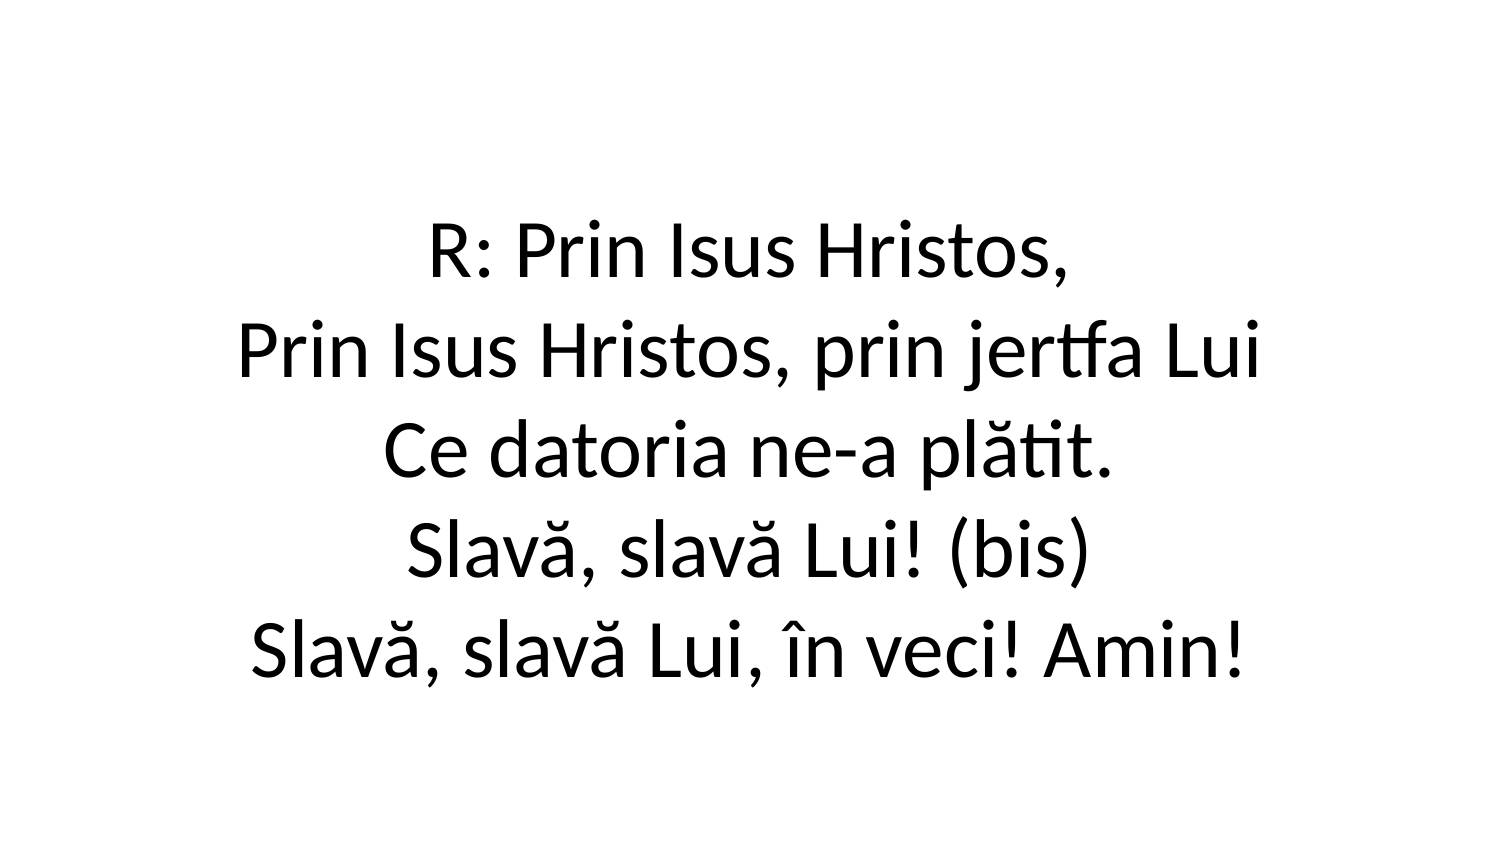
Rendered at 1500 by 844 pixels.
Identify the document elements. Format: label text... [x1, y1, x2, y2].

text_box R: Prin Isus Hristos, Prin Isus Hristos, prin jertfa Lui Ce datoria ne-a plătit. Slavă, slavă Lui! (bis) Slavă, slavă Lui, în veci! Amin! [221, 142, 1279, 702]
